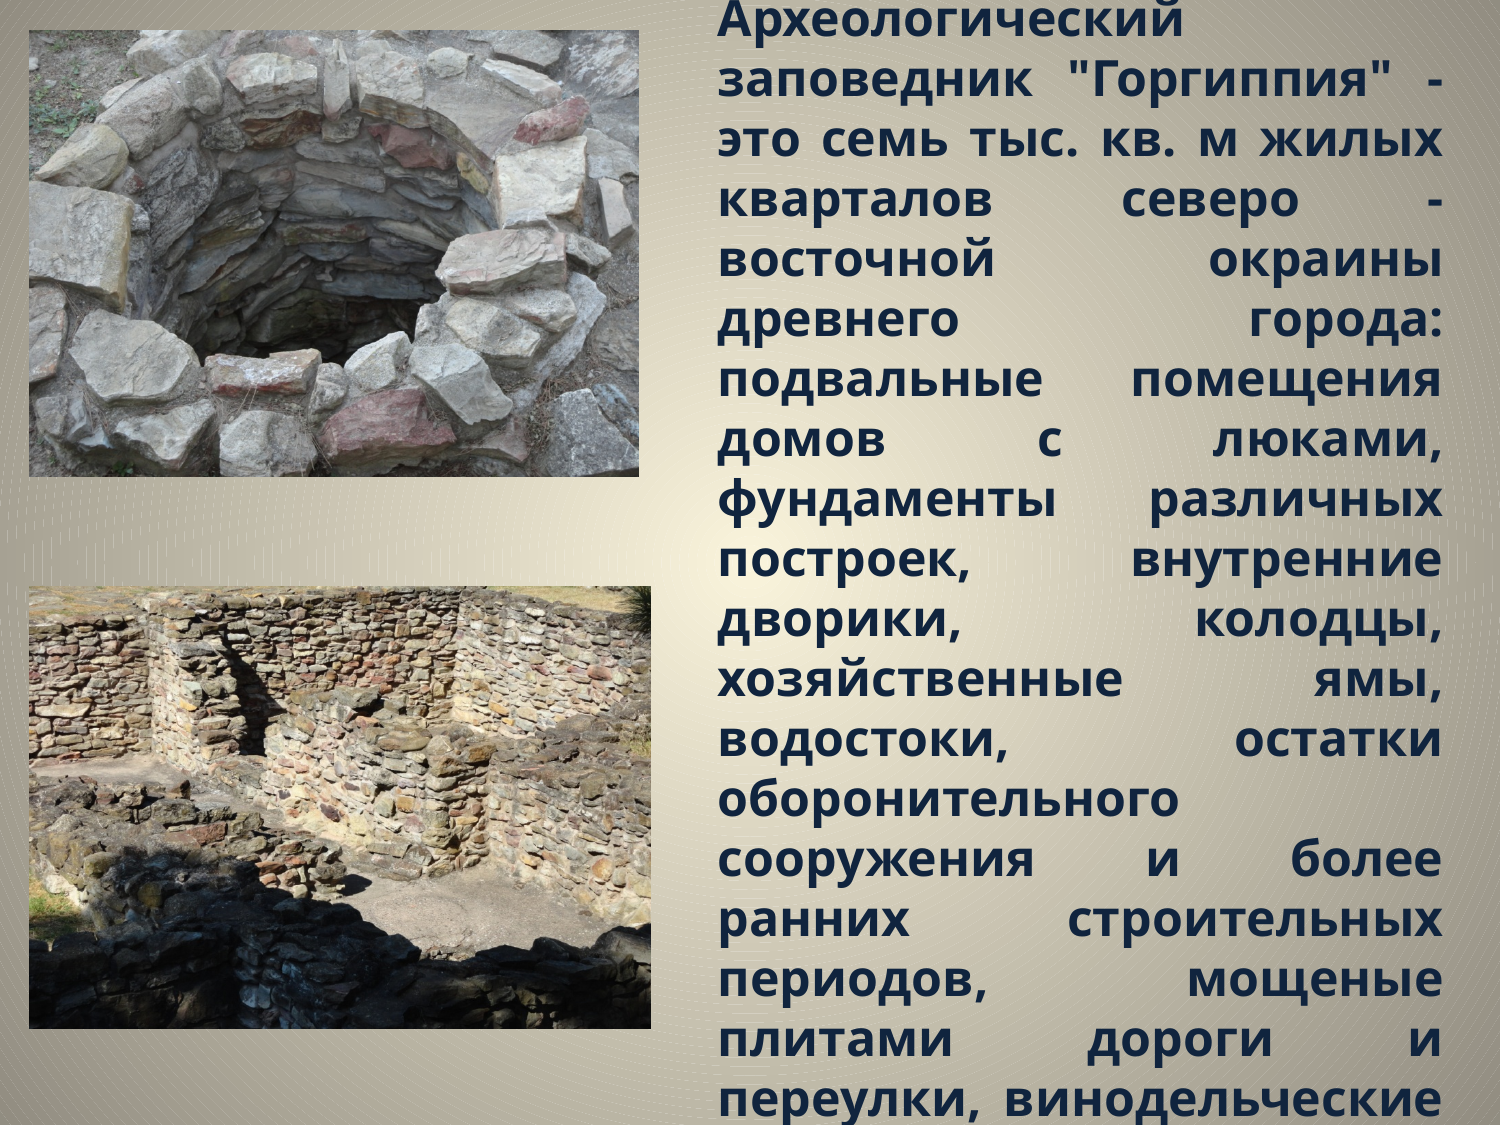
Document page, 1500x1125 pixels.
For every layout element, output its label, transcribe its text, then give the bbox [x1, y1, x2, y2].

picture [29, 30, 640, 477]
text_box Археологический заповедник "Горгиппия" - это семь тыс. кв. м жилых кварталов северо - восточной окраины древнего города: подвальные помещения домов с люками, фундаменты различных построек, внутренние дворики, колодцы, хозяйственные ямы, водостоки, остатки оборонительного сооружения и более ранних строительных периодов, мощеные плитами дороги и переулки, винодельческие комплексы. [702, 0, 1459, 1125]
picture [29, 585, 651, 1029]
